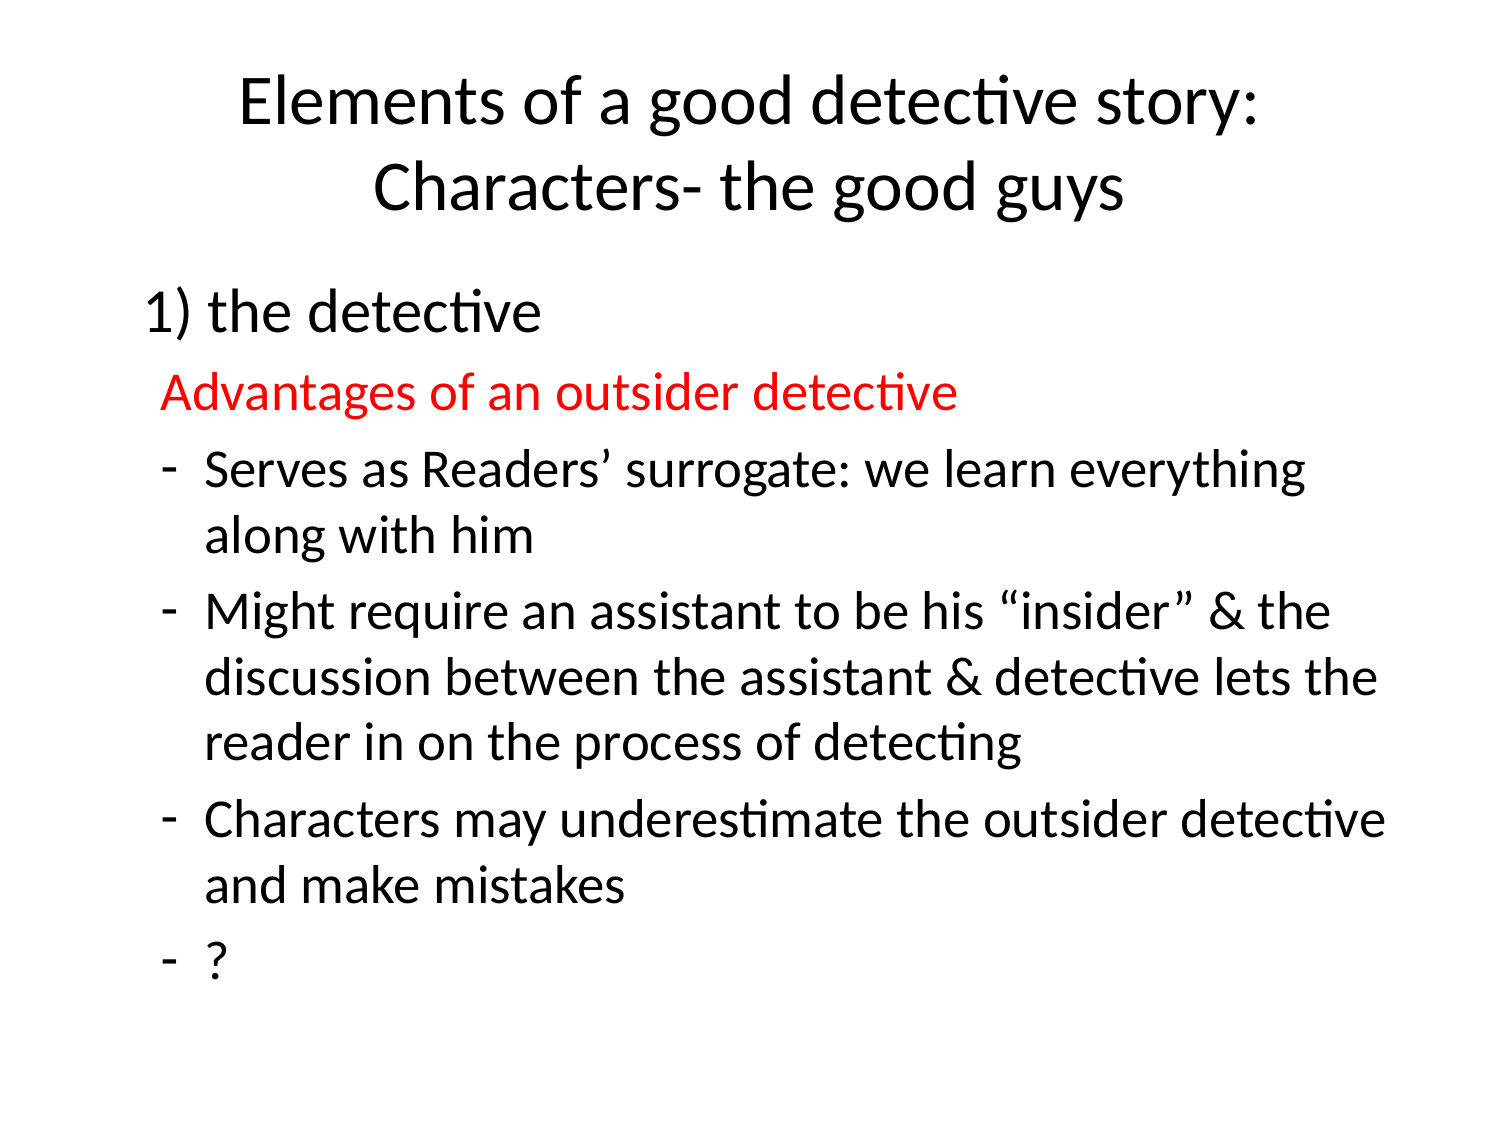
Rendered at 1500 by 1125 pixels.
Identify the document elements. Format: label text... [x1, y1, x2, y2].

title Elements of a good detective story: Characters- the good guys [75, 45, 1425, 233]
list 1) the detective Advantages of an outsider detective Serves as Readers’ surrogate: we learn everything along with him Might require an assistant to be his “insider” & the discussion between the assistant & detective lets the reader in on the process of detecting Characters may underestimate the outsider detective and make mistakes ? [75, 262, 1425, 1005]
